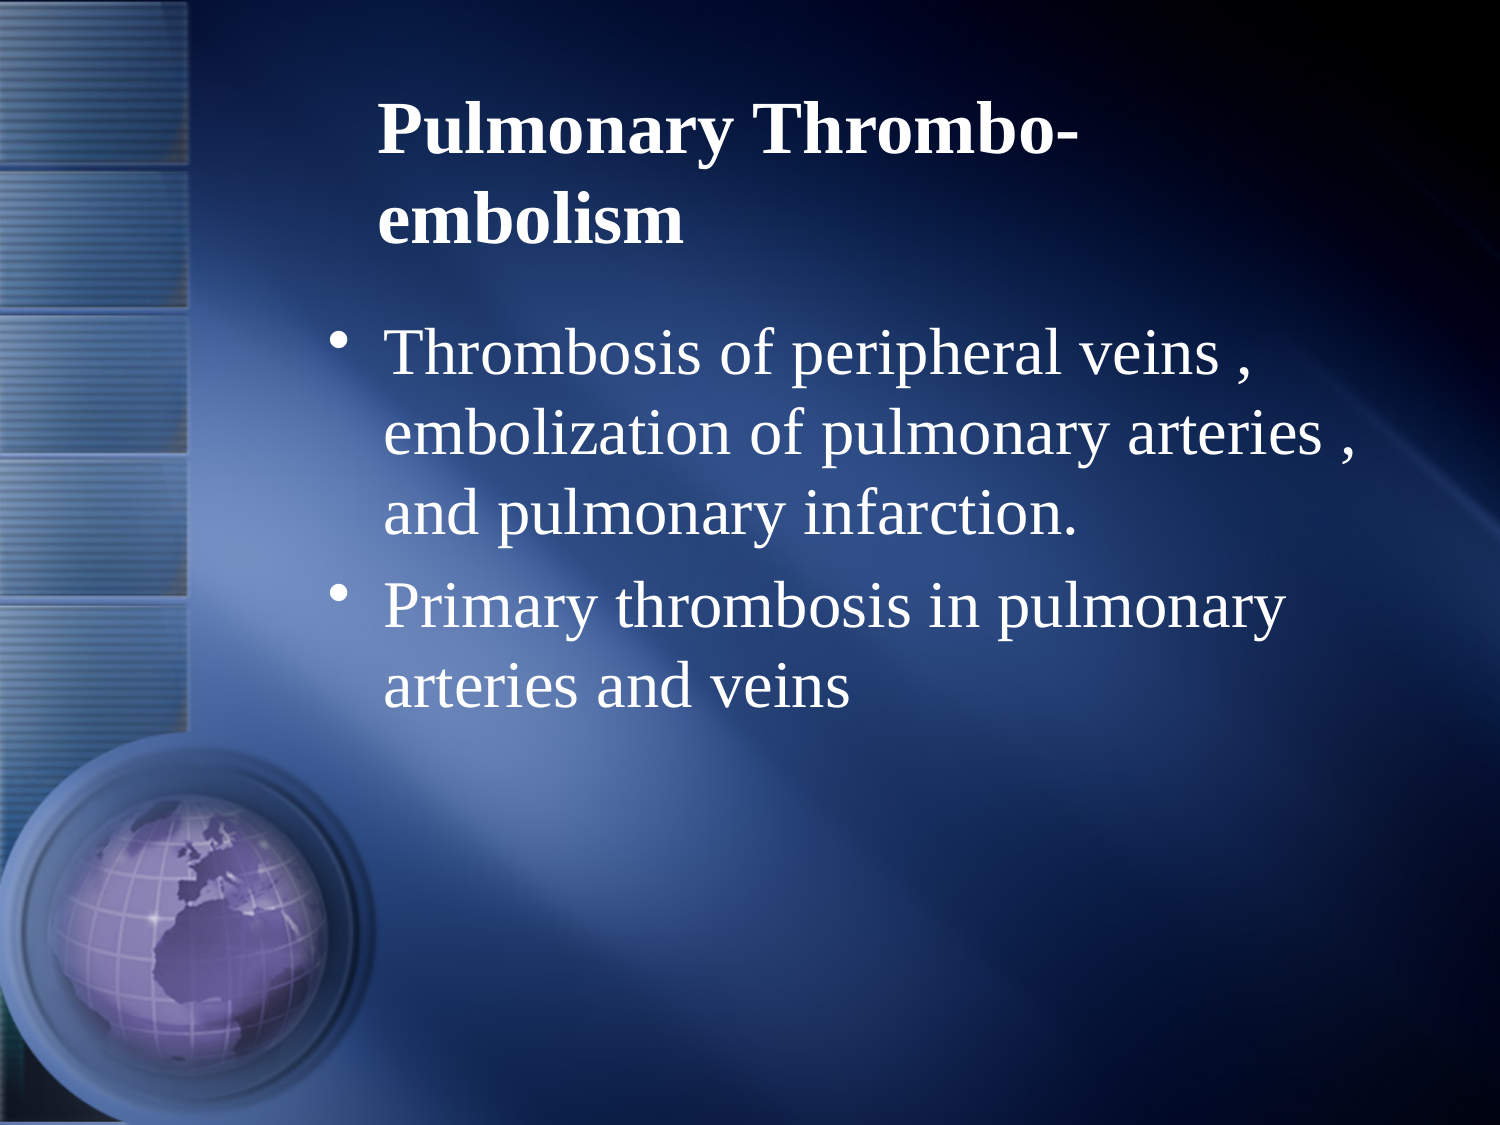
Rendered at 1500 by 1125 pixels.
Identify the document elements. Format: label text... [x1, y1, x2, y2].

picture [0, 0, 1500, 1125]
title Pulmonary Thrombo-embolism [362, 74, 1401, 263]
list Thrombosis of peripheral veins , embolization of pulmonary arteries , and pulmonary infarction. Primary thrombosis in pulmonary arteries and veins [312, 299, 1401, 1013]
